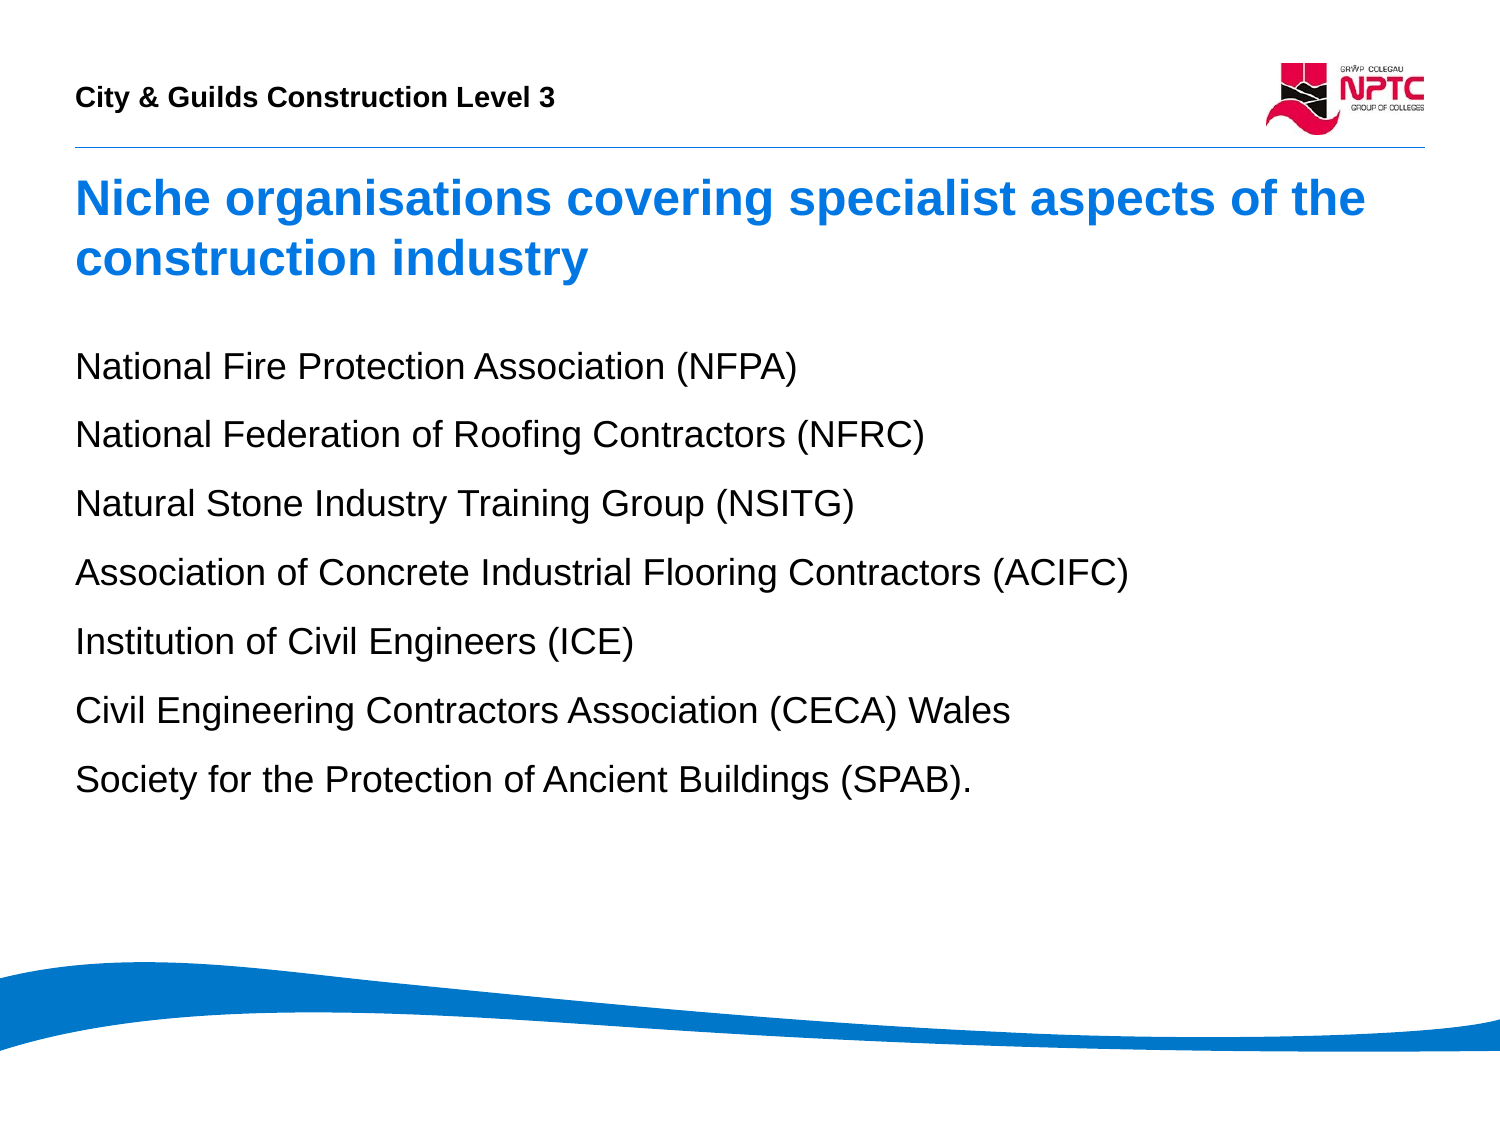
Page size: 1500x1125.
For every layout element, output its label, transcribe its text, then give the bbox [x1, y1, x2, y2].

picture [1266, 63, 1424, 135]
title Niche organisations covering specialist aspects of the construction industry [74, 165, 1426, 290]
list National Fire Protection Association (NFPA) National Federation of Roofing Contractors (NFRC) Natural Stone Industry Training Group (NSITG) Association of Concrete Industrial Flooring Contractors (ACIFC) Institution of Civil Engineers (ICE) Civil Engineering Contractors Association (CECA) Wales Society for the Protection of Ancient Buildings (SPAB). [74, 290, 1426, 946]
